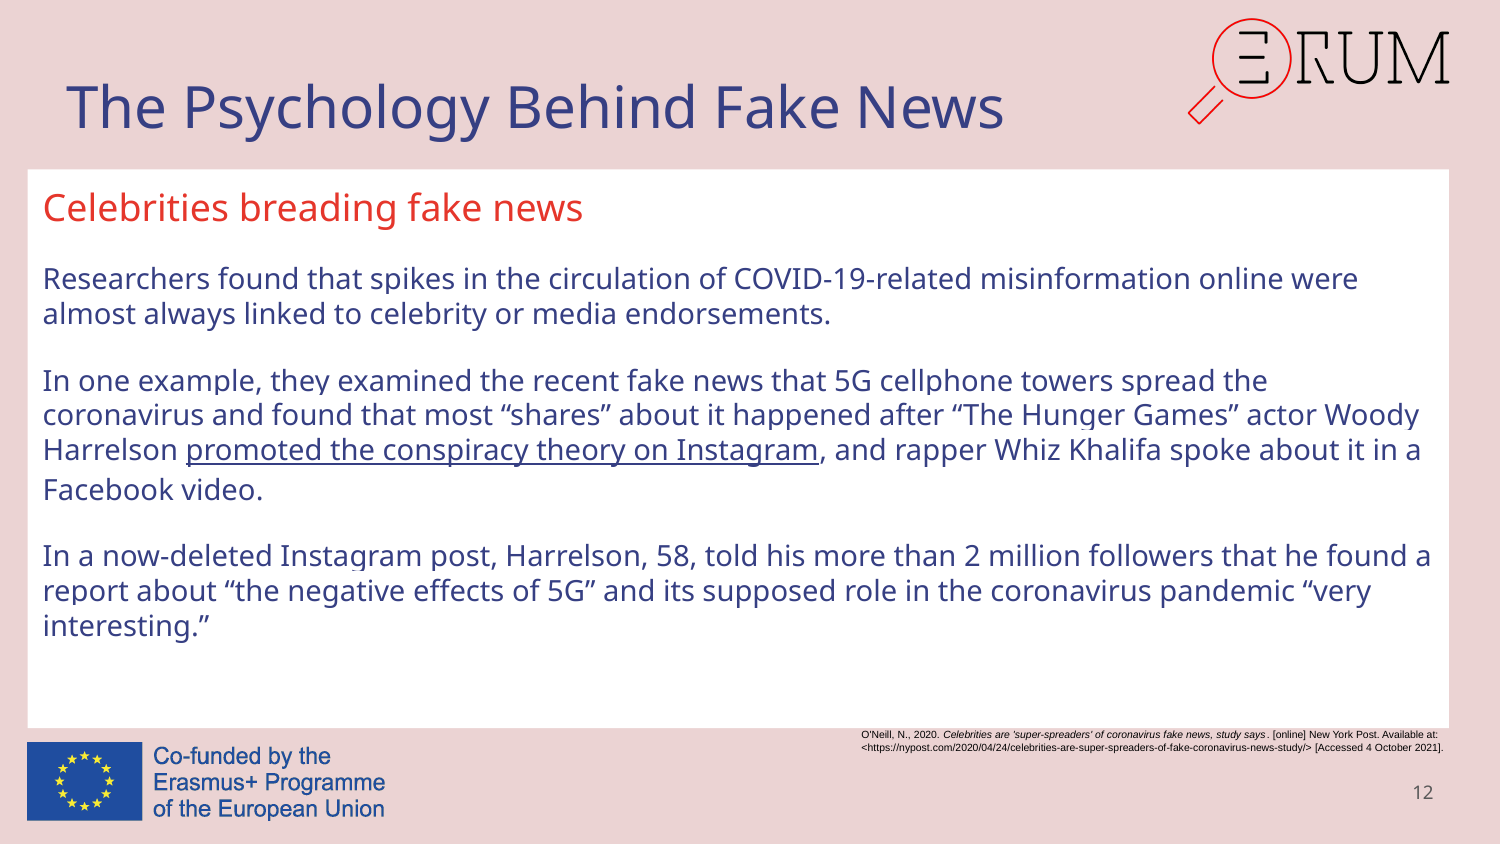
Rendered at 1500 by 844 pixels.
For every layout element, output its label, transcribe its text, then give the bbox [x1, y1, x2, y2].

picture [27, 742, 385, 821]
list Celebrities breading fake news Researchers found that spikes in the circulation of COVID-19-related misinformation online were almost always linked to celebrity or media endorsements. In one example, they examined the recent fake news that 5G cellphone towers spread the coronavirus and found that most “shares” about it happened after “The Hunger Games” actor Woody Harrelson promoted the conspiracy theory on Instagram, and rapper Whiz Khalifa spoke about it in a Facebook video. In a now-deleted Instagram post, Harrelson, 58, told his more than 2 million followers that he found a report about “the negative effects of 5G” and its supposed role in the coronavirus pandemic “very interesting.” [27, 169, 1449, 729]
text_box O'Neill, N., 2020. Celebrities are 'super-spreaders' of coronavirus fake news, study says. [online] New York Post. Available at: <https://nypost.com/2020/04/24/celebrities-are-super-spreaders-of-fake-coronavirus-news-study/> [Accessed 4 October 2021]. [846, 715, 1467, 766]
title The Psychology Behind Fake News [51, 55, 1168, 150]
slide_number 12 [1358, 766, 1449, 826]
picture [1136, 0, 1500, 137]
